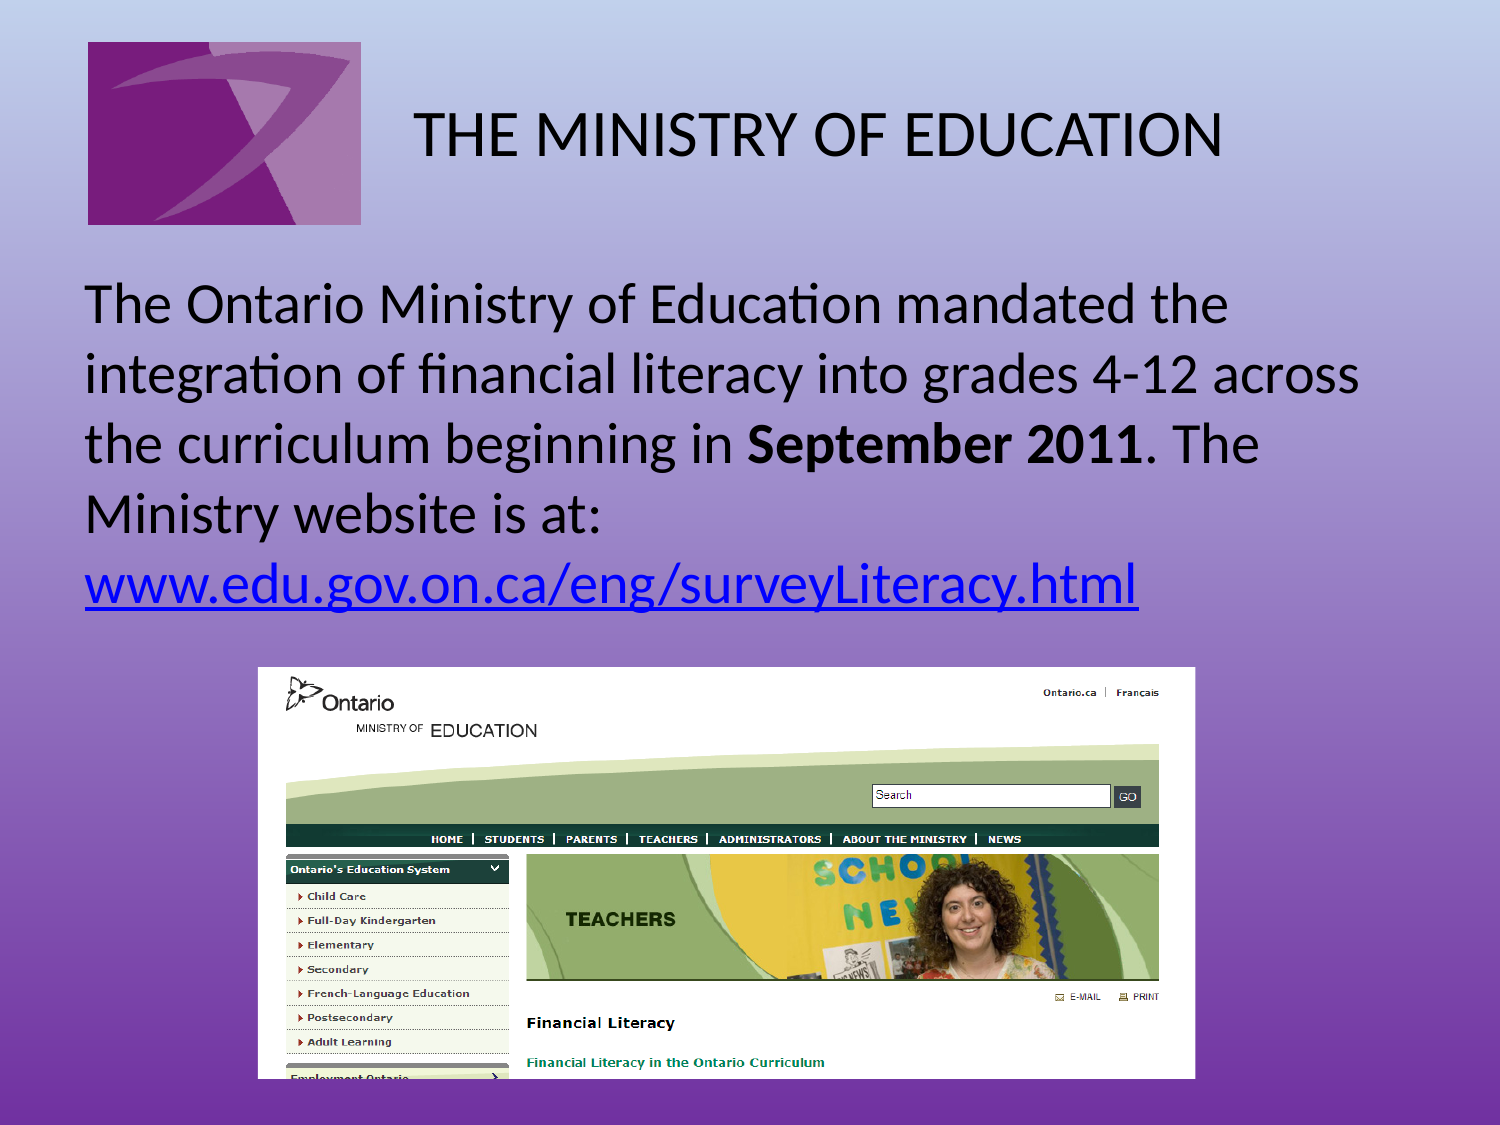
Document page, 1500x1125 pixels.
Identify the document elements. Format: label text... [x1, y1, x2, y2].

picture [88, 42, 361, 226]
text_box THE MINISTRY OF EDUCATION [398, 81, 1438, 177]
text_box The Ontario Ministry of Education mandated the integration of financial literacy into grades 4-12 across the curriculum beginning in September 2011. The Ministry website is at: www.edu.gov.on.ca/eng/surveyLiteracy.html [70, 257, 1418, 633]
picture [257, 667, 1196, 1079]
